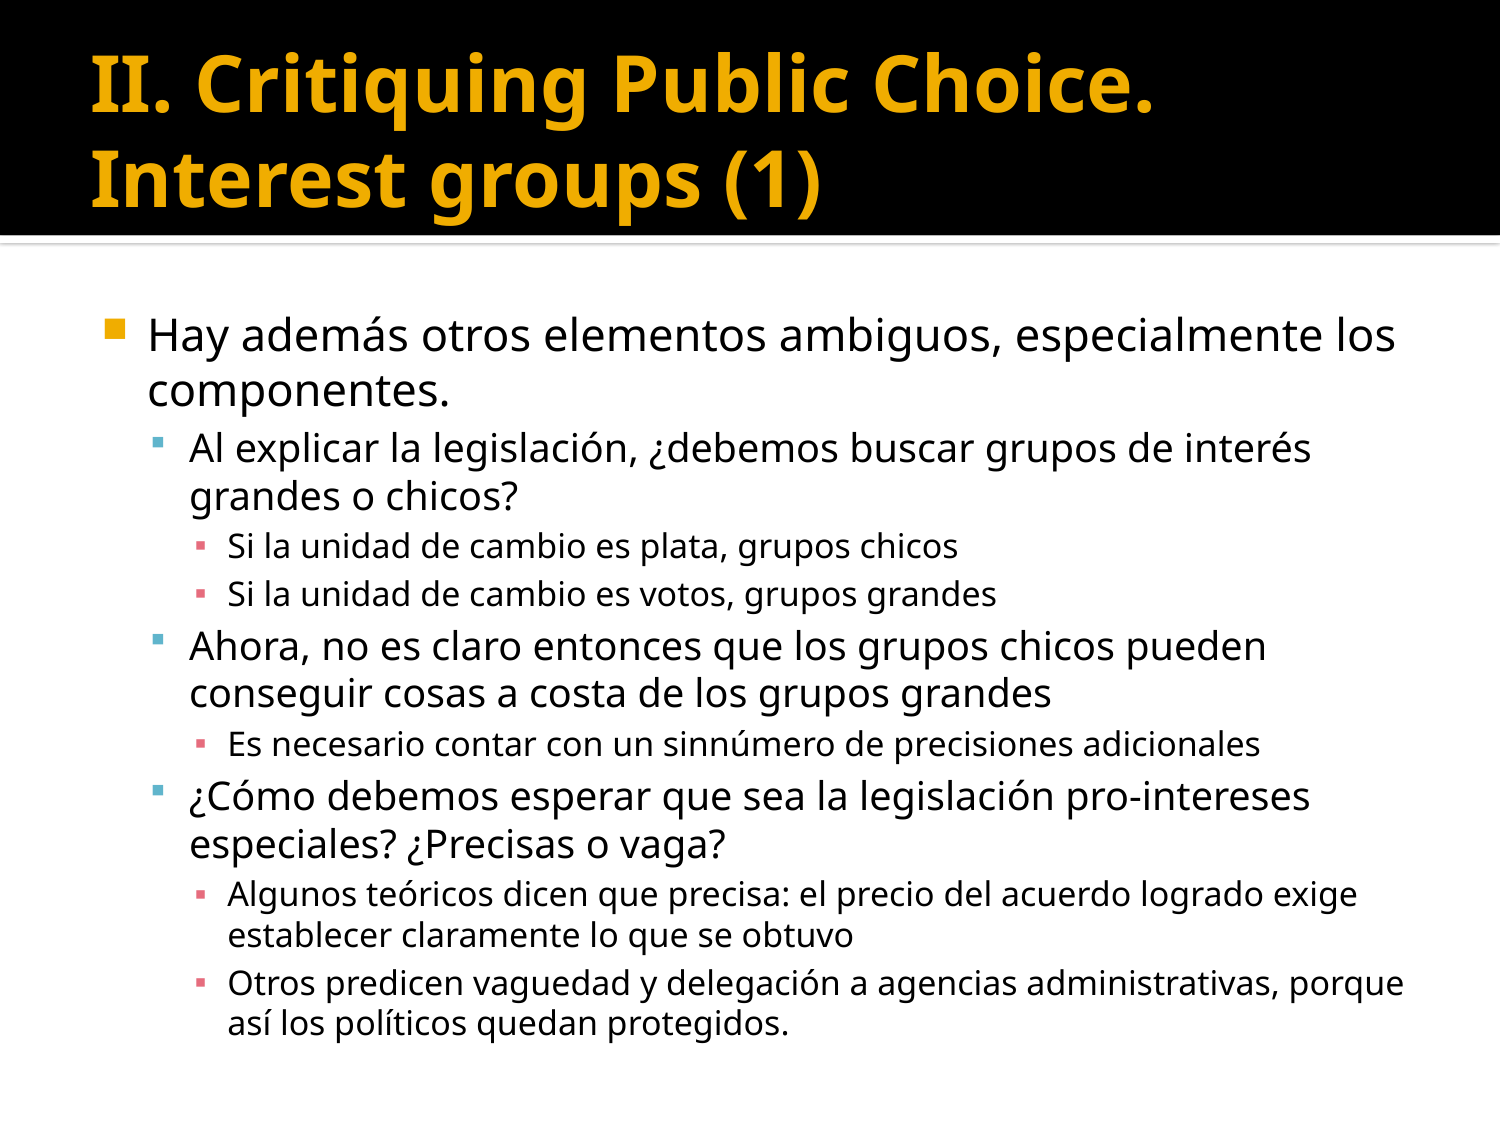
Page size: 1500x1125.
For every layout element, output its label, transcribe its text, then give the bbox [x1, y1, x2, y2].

title II. Critiquing Public Choice. Interest groups (1) [75, 25, 1425, 231]
list Hay además otros elementos ambiguos, especialmente los componentes. Al explicar la legislación, ¿debemos buscar grupos de interés grandes o chicos? Si la unidad de cambio es plata, grupos chicos Si la unidad de cambio es votos, grupos grandes Ahora, no es claro entonces que los grupos chicos pueden conseguir cosas a costa de los grupos grandes Es necesario contar con un sinnúmero de precisiones adicionales ¿Cómo debemos esperar que sea la legislación pro-intereses especiales? ¿Precisas o vaga? Algunos teóricos dicen que precisa: el precio del acuerdo logrado exige establecer claramente lo que se obtuvo Otros predicen vaguedad y delegación a agencias administrativas, porque así los políticos quedan protegidos. [75, 291, 1425, 1050]
